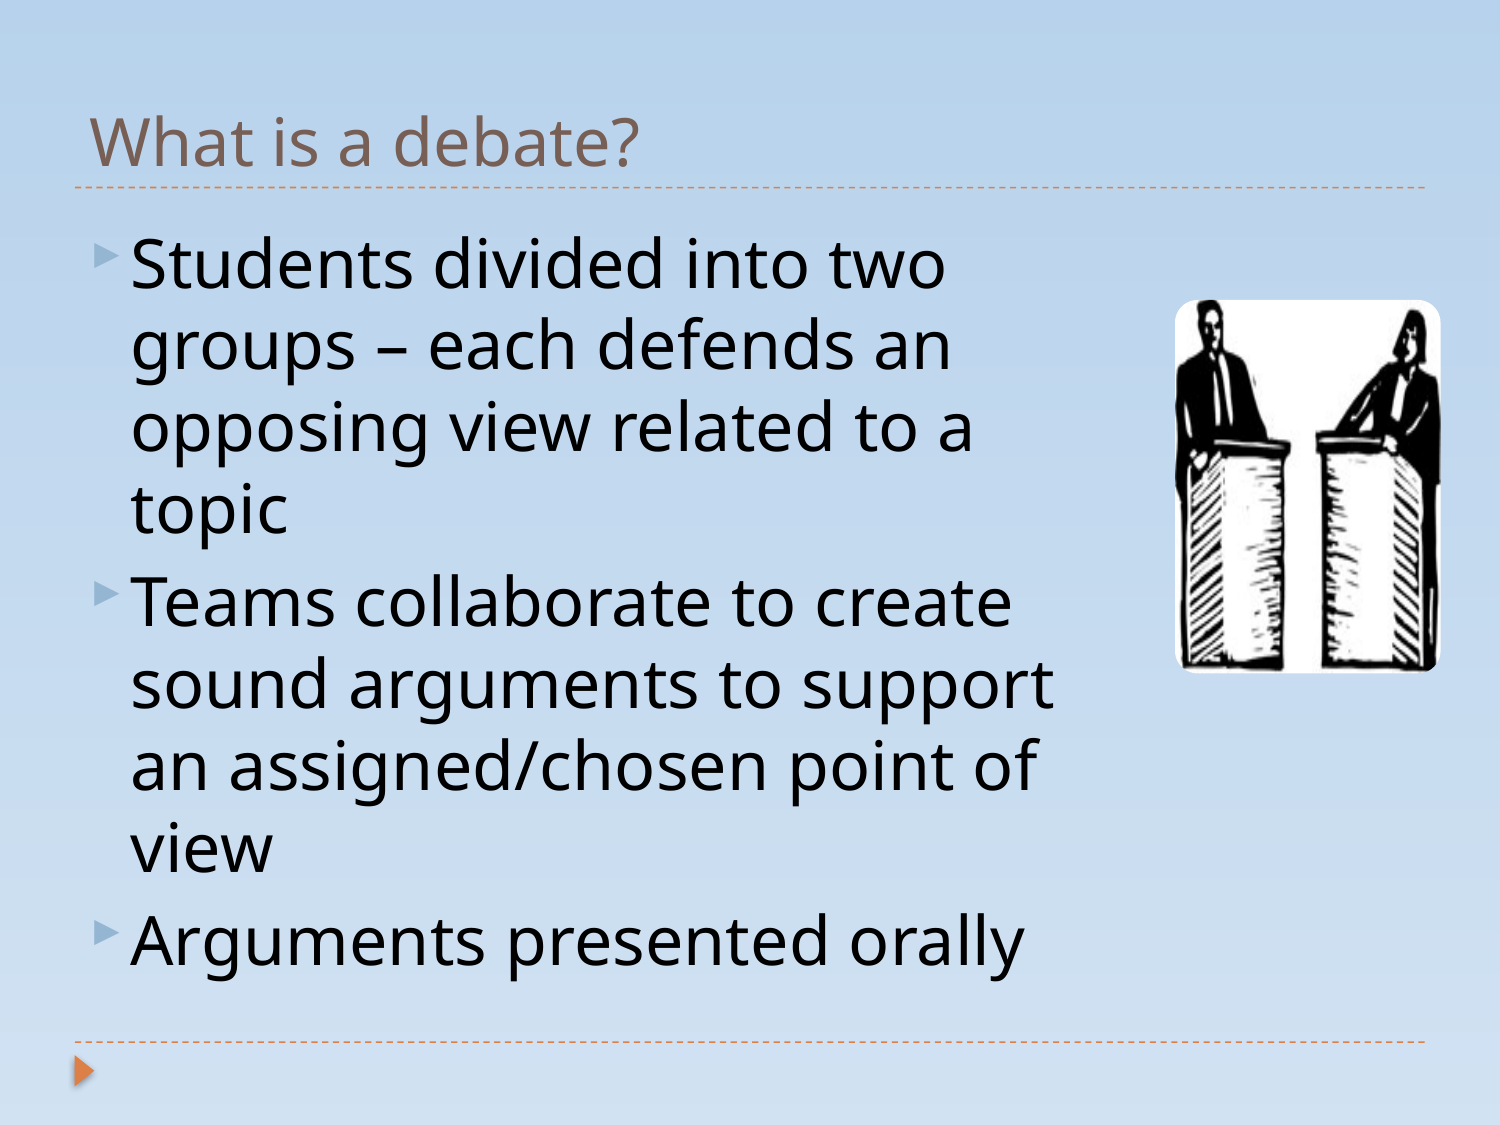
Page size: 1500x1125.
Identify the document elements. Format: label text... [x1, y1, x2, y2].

picture [1174, 299, 1441, 674]
list Students divided into two groups – each defends an opposing view related to a topic Teams collaborate to create sound arguments to support an assigned/chosen point of view Arguments presented orally [75, 212, 1150, 988]
title What is a debate? [75, 24, 1425, 188]
